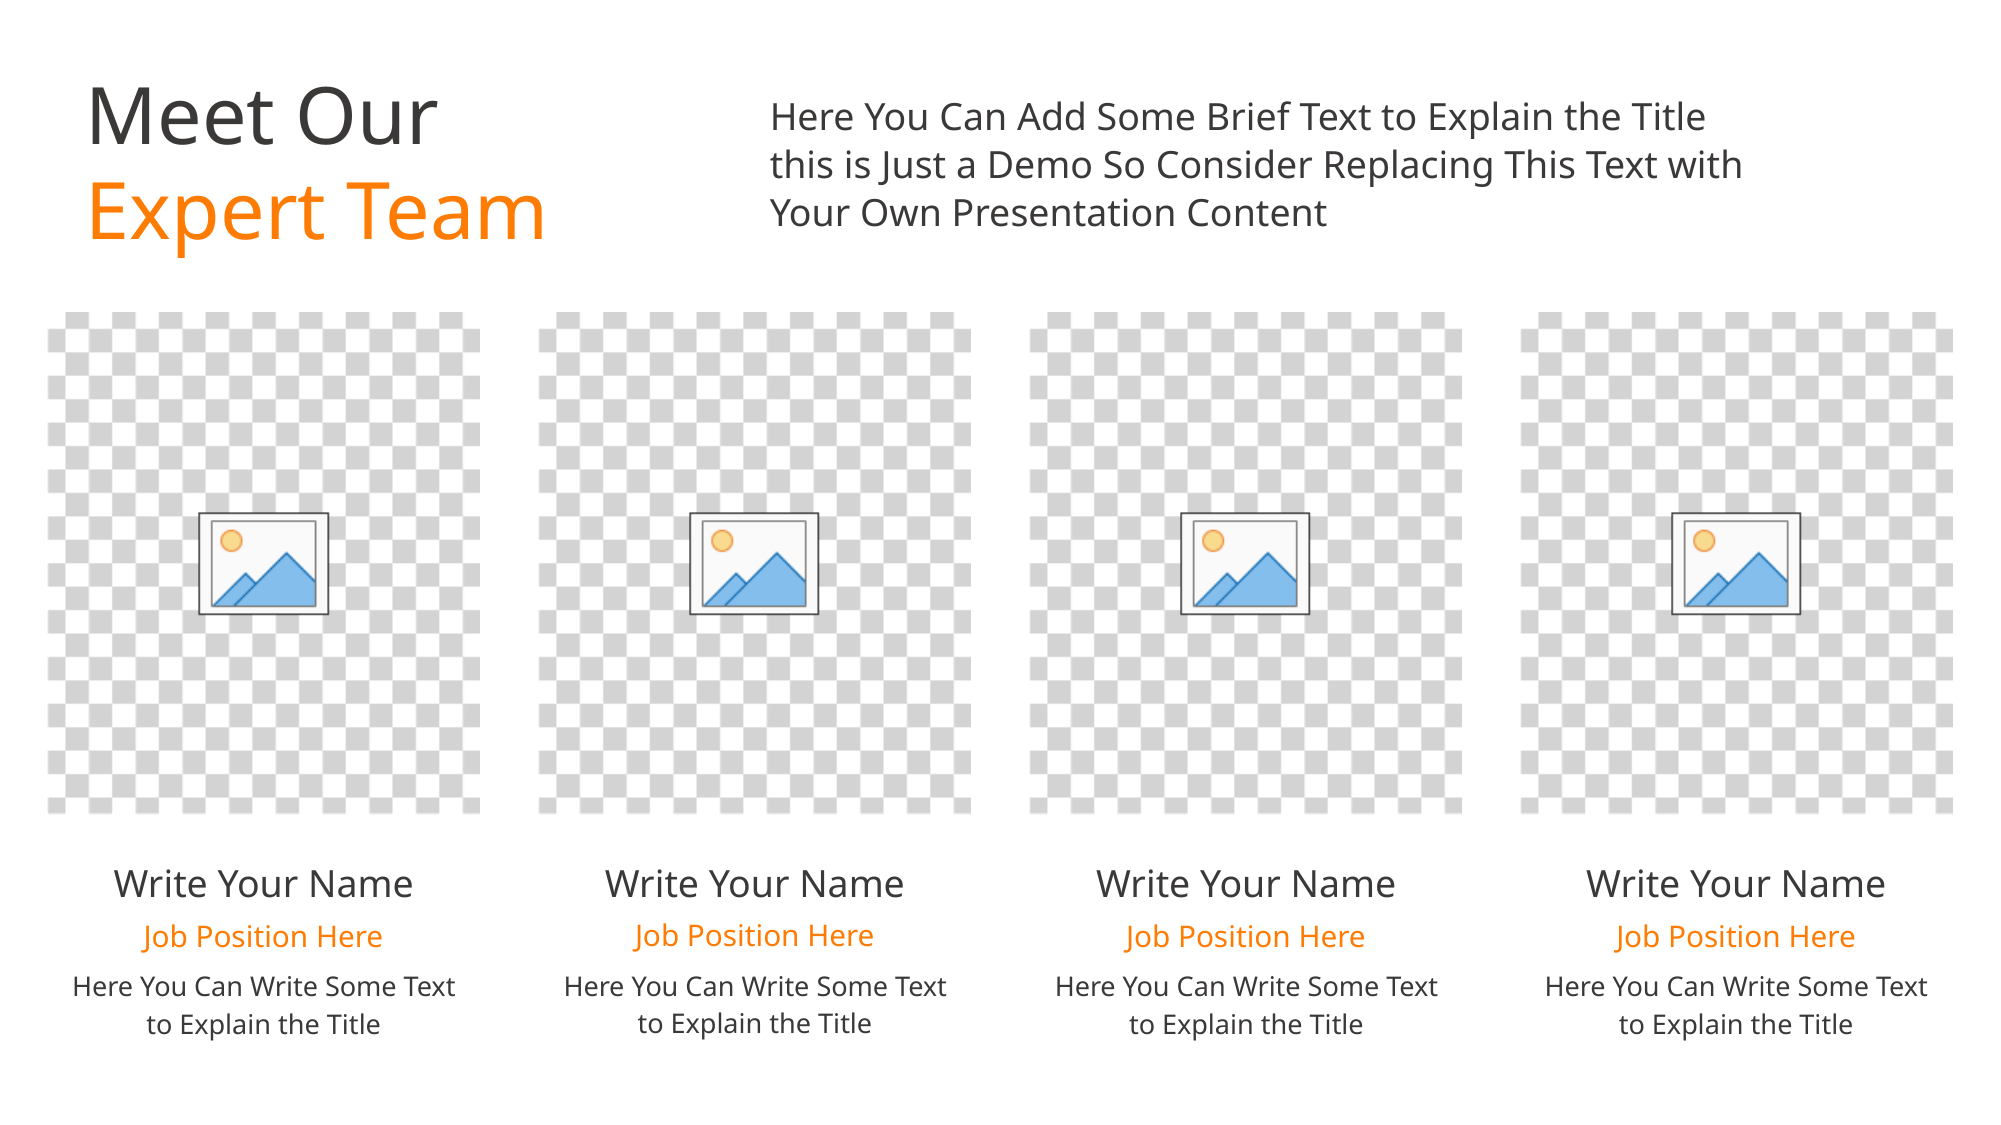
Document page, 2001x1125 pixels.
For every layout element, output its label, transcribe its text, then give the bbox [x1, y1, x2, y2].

text_box Job Position Here [1111, 909, 1382, 961]
text_box Job Position Here [620, 909, 890, 960]
text_box Here You Can Write Some Text to Explain the Title [1001, 957, 1491, 1047]
text_box Write Your Name [1571, 852, 1902, 913]
text_box Job Position Here [1601, 909, 1872, 961]
text_box Here You Can Write Some Text to Explain the Title [18, 957, 509, 1047]
picture [1029, 312, 1462, 815]
text_box Write Your Name [98, 852, 429, 913]
text_box Here You Can Add Some Brief Text to Explain the Title this is Just a Demo So Consider Replacing This Text with Your Own Presentation Content [755, 82, 1900, 241]
text_box Meet Our Expert Team [70, 57, 667, 263]
picture [1520, 312, 1953, 815]
text_box Here You Can Write Some Text to Explain the Title [509, 956, 1001, 1047]
picture [538, 312, 971, 815]
text_box Here You Can Write Some Text to Explain the Title [1491, 957, 1982, 1047]
text_box Job Position Here [128, 909, 399, 961]
text_box Write Your Name [1081, 852, 1412, 913]
picture [47, 312, 480, 815]
text_box Write Your Name [589, 852, 921, 912]
